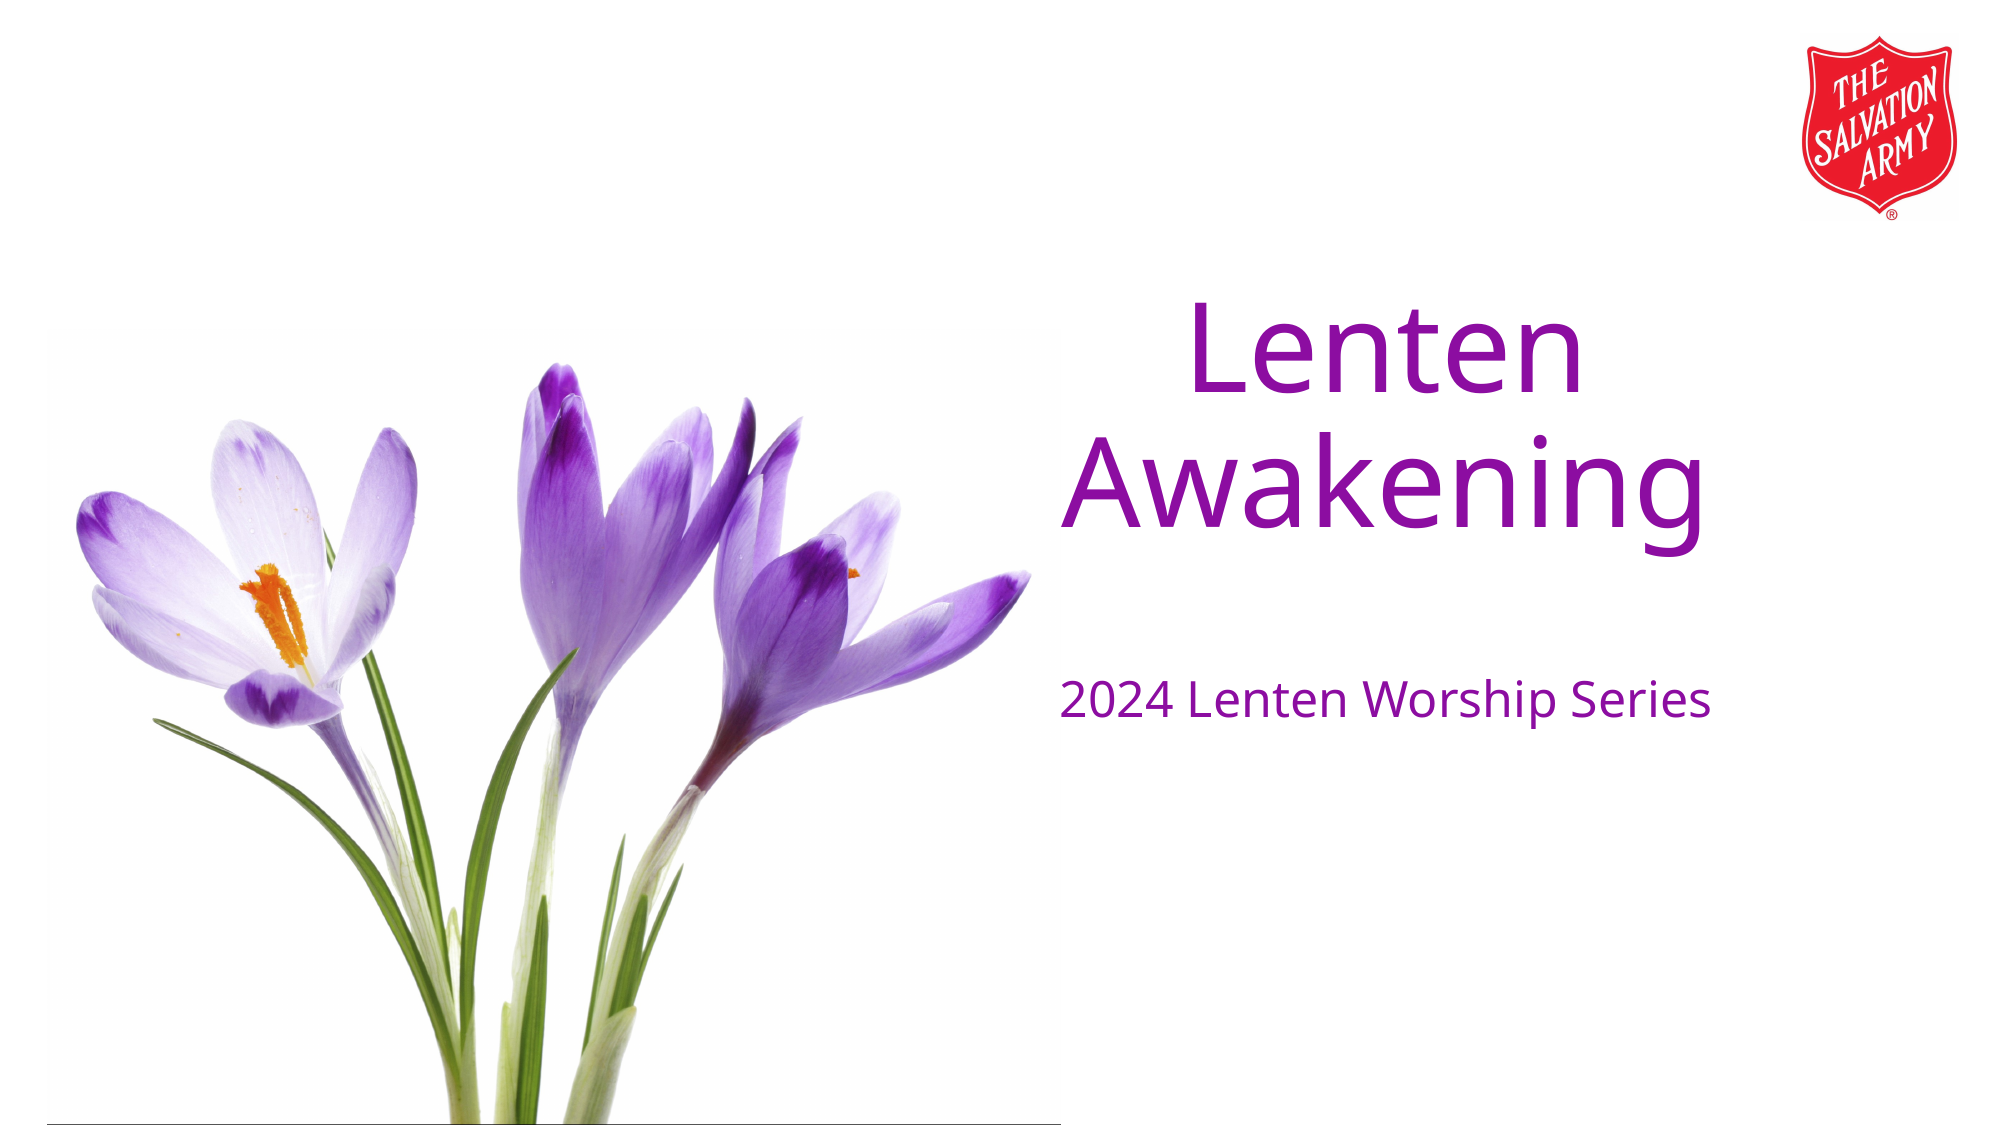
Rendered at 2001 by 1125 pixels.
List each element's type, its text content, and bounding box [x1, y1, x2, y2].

subtitle 2024 Lenten Worship Series [1061, 666, 1941, 939]
title Lenten Awakening [831, 66, 1941, 563]
picture [46, 328, 1061, 1125]
picture [1799, 33, 1959, 221]
